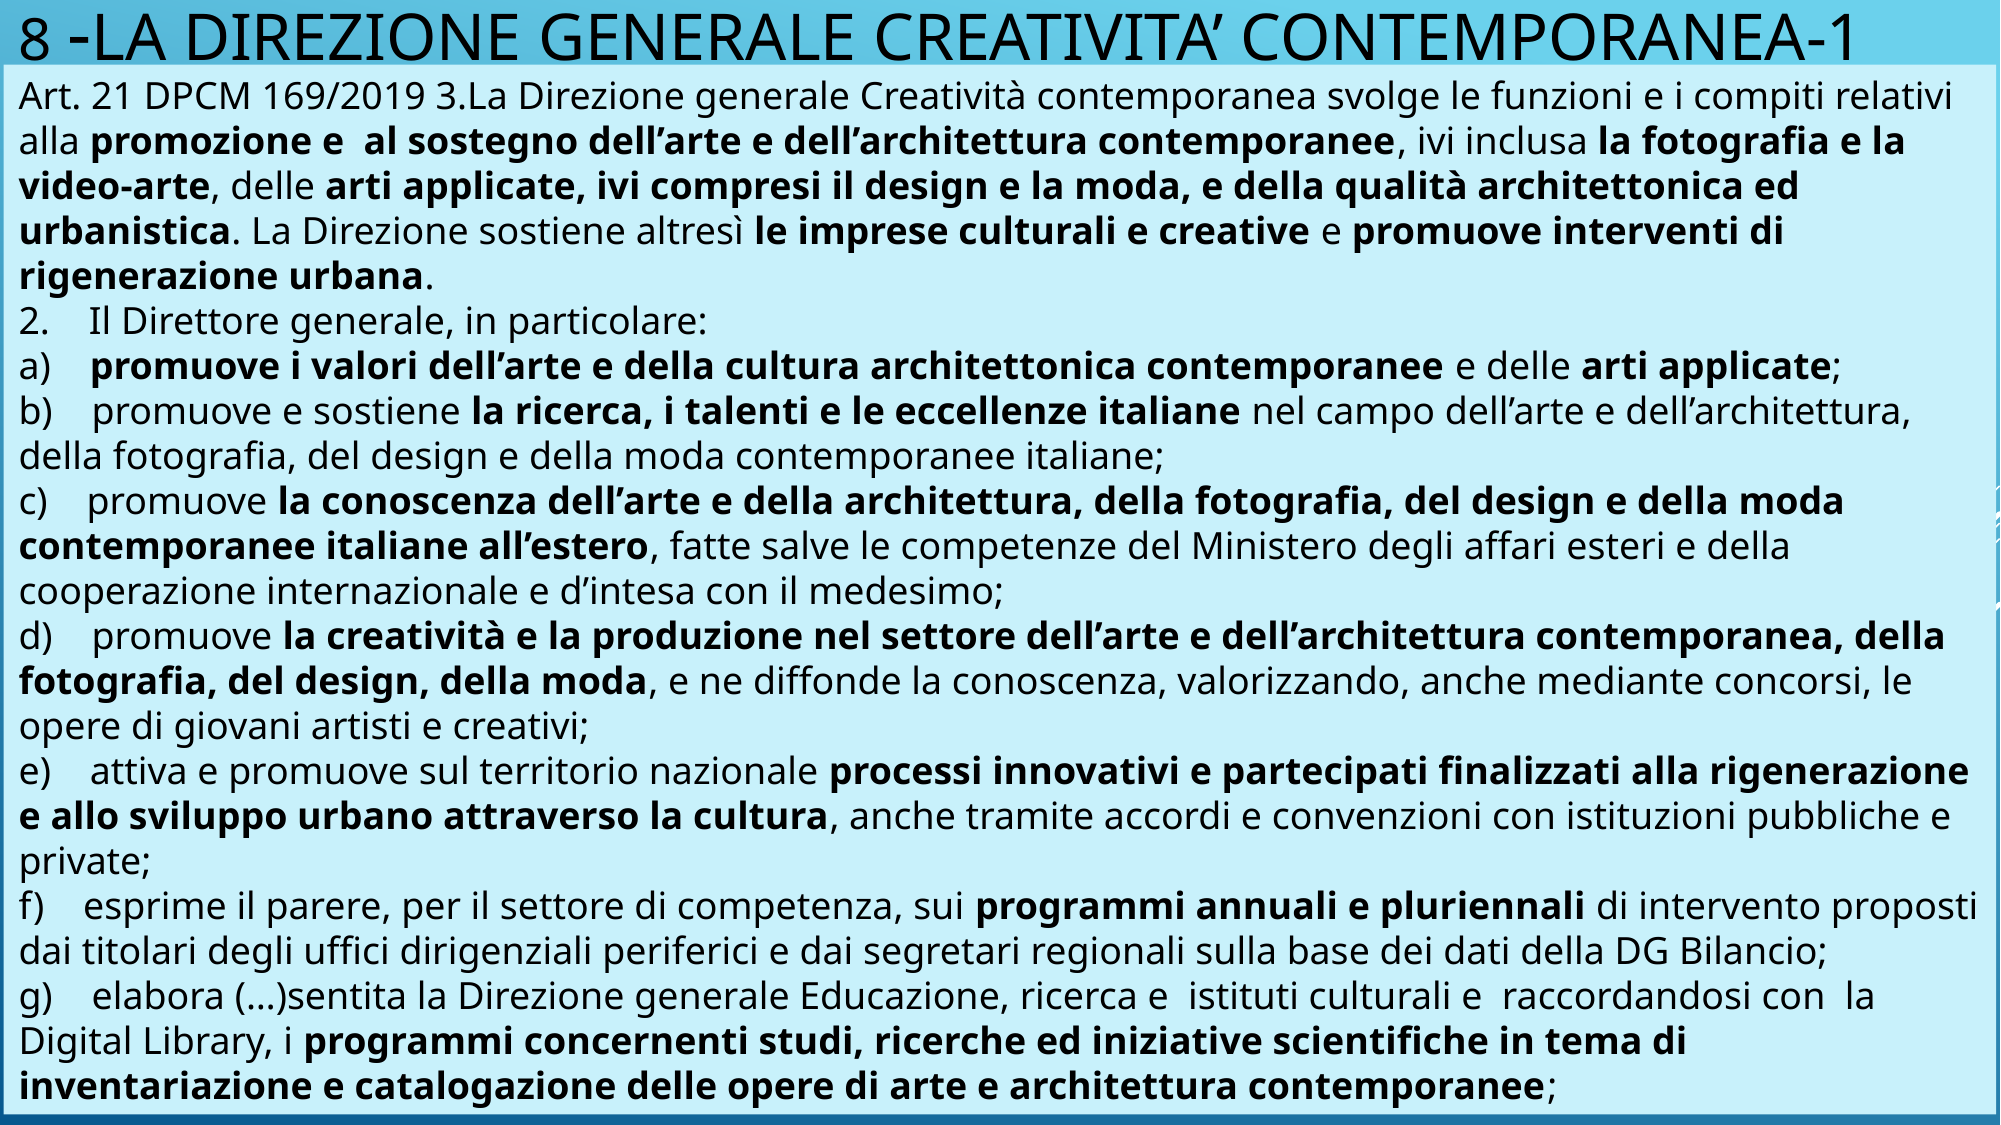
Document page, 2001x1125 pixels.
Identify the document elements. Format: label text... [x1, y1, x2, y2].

text_box Art. 21 DPCM 169/2019 3.La Direzione generale Creatività contemporanea svolge le funzioni e i compiti relativi alla promozione e al sostegno dell’arte e dell’architettura contemporanee, ivi inclusa la fotografia e la video-arte, delle arti applicate, ivi compresi il design e la moda, e della qualità architettonica ed urbanistica. La Direzione sostiene altresì le imprese culturali e creative e promuove interventi di rigenerazione urbana. 2. Il Direttore generale, in particolare: a) promuove i valori dell’arte e della cultura architettonica contemporanee e delle arti applicate; b) promuove e sostiene la ricerca, i talenti e le eccellenze italiane nel campo dell’arte e dell’architettura, della fotografia, del design e della moda contemporanee italiane; c) promuove la conoscenza dell’arte e della architettura, della fotografia, del design e della moda contemporanee italiane all’estero, fatte salve le competenze del Ministero degli affari esteri e della cooperazione internazionale e d’intesa con il medesimo; d) promuove la creatività e la produzione nel settore dell’arte e dell’architettura contemporanea, della fotografia, del design, della moda, e ne diffonde la conoscenza, valorizzando, anche mediante concorsi, le opere di giovani artisti e creativi; e) attiva e promuove sul territorio nazionale processi innovativi e partecipati finalizzati alla rigenerazione e allo sviluppo urbano attraverso la cultura, anche tramite accordi e convenzioni con istituzioni pubbliche e private; f) esprime il parere, per il settore di competenza, sui programmi annuali e pluriennali di intervento proposti dai titolari degli uffici dirigenziali periferici e dai segretari regionali sulla base dei dati della DG Bilancio; g) elabora (…)sentita la Direzione generale Educazione, ricerca e istituti culturali e raccordandosi con la Digital Library, i programmi concernenti studi, ricerche ed iniziative scientifiche in tema di inventariazione e catalogazione delle opere di arte e architettura contemporanee; [3, 64, 1997, 1115]
title 8 -LA DIREZIONE GENERALE CREATIVITA’ CONTEMPORANEA-1 [3, 0, 1989, 64]
